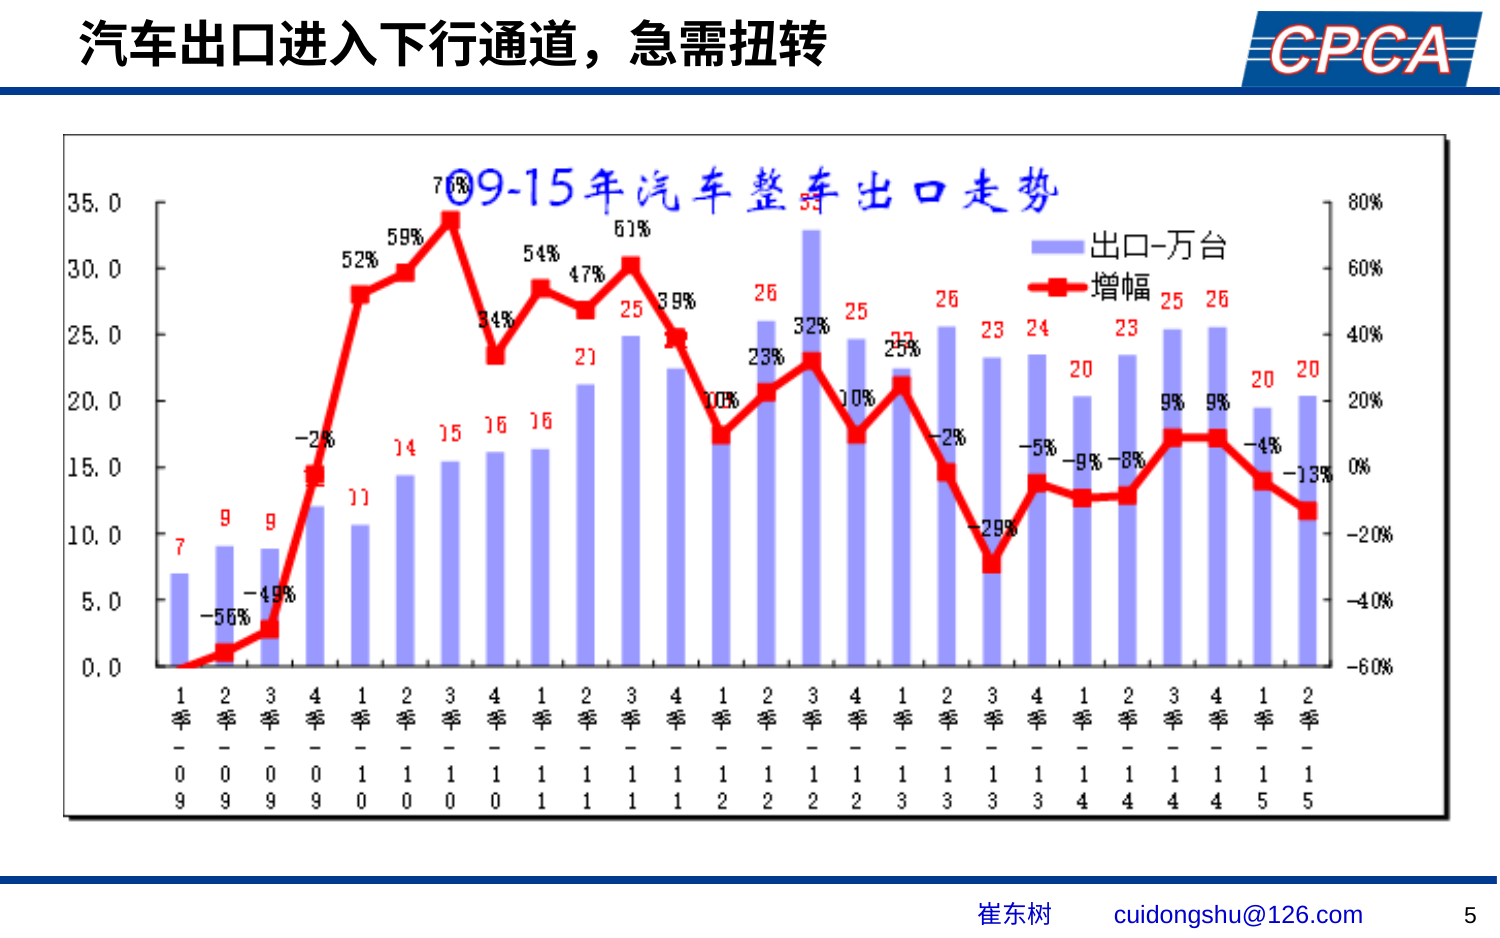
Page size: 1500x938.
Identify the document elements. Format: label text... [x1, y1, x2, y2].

slide_number 5 [1425, 890, 1492, 938]
picture [0, 876, 1497, 884]
title 汽车出口进入下行通道，急需扭转 [63, 9, 1211, 76]
picture [63, 134, 1456, 826]
picture [0, 11, 1500, 95]
